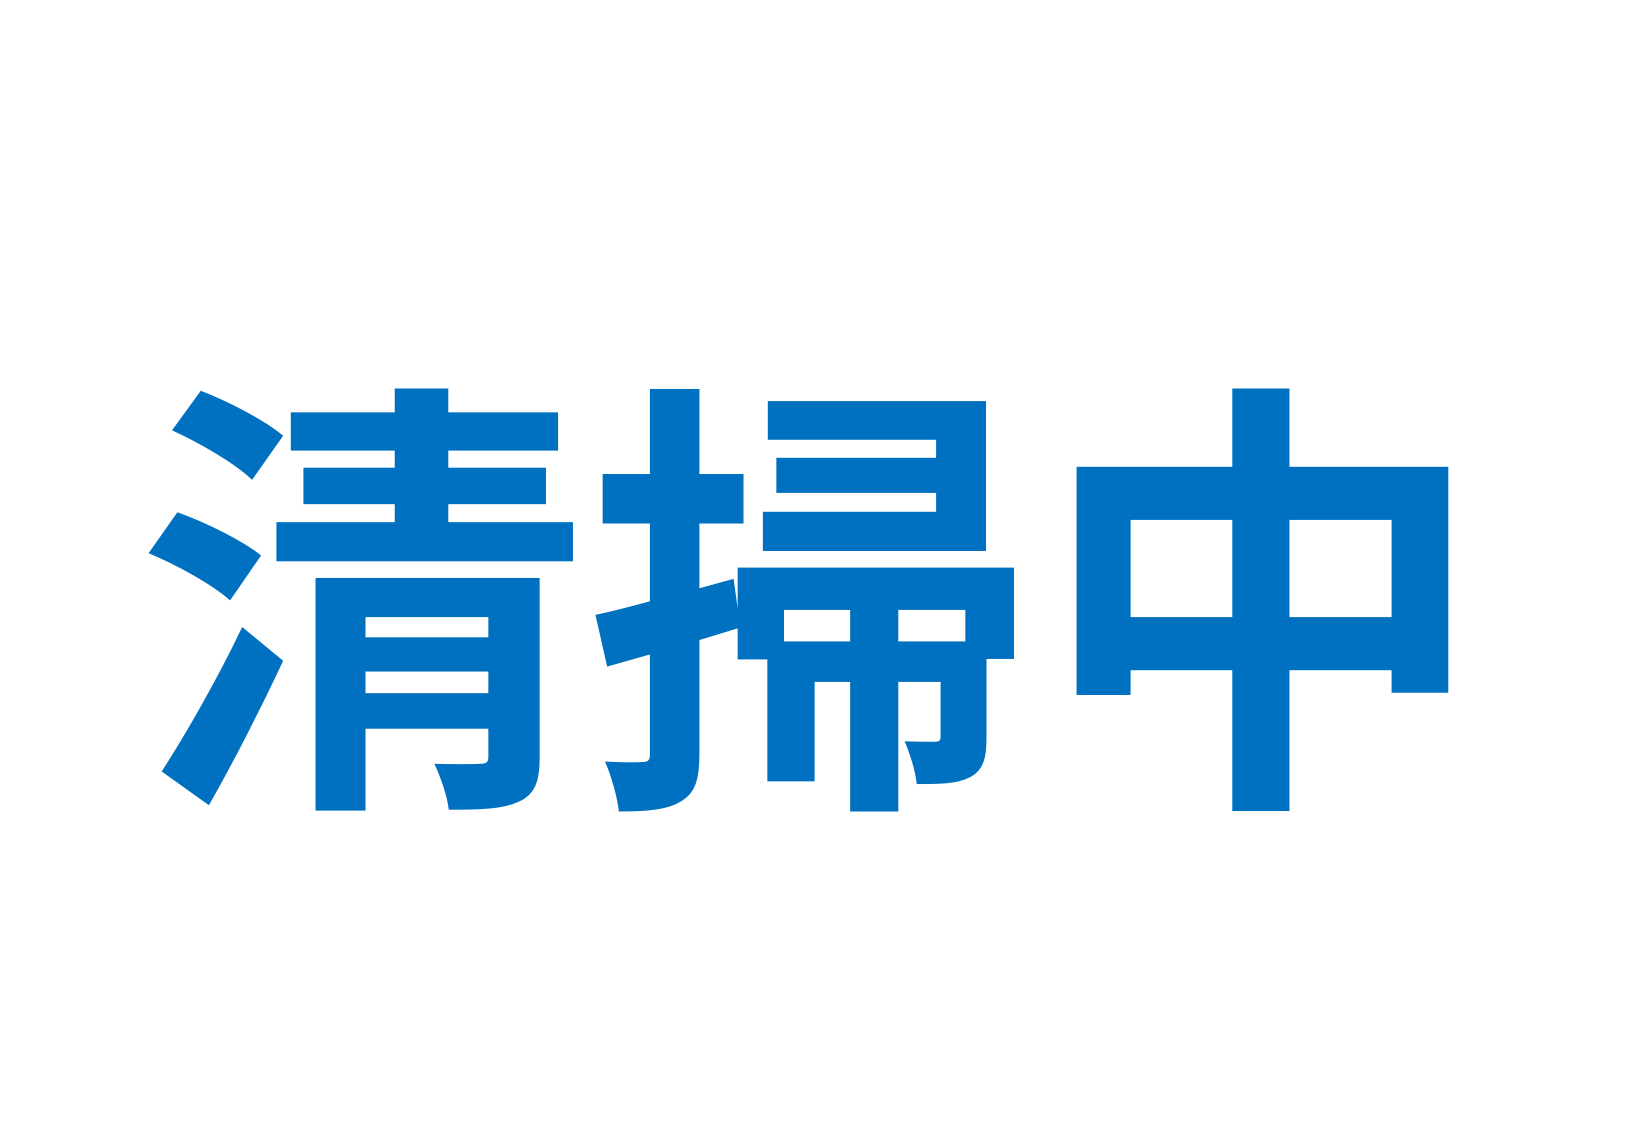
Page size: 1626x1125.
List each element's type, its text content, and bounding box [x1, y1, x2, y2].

text_box 清掃中 [0, 314, 1625, 870]
